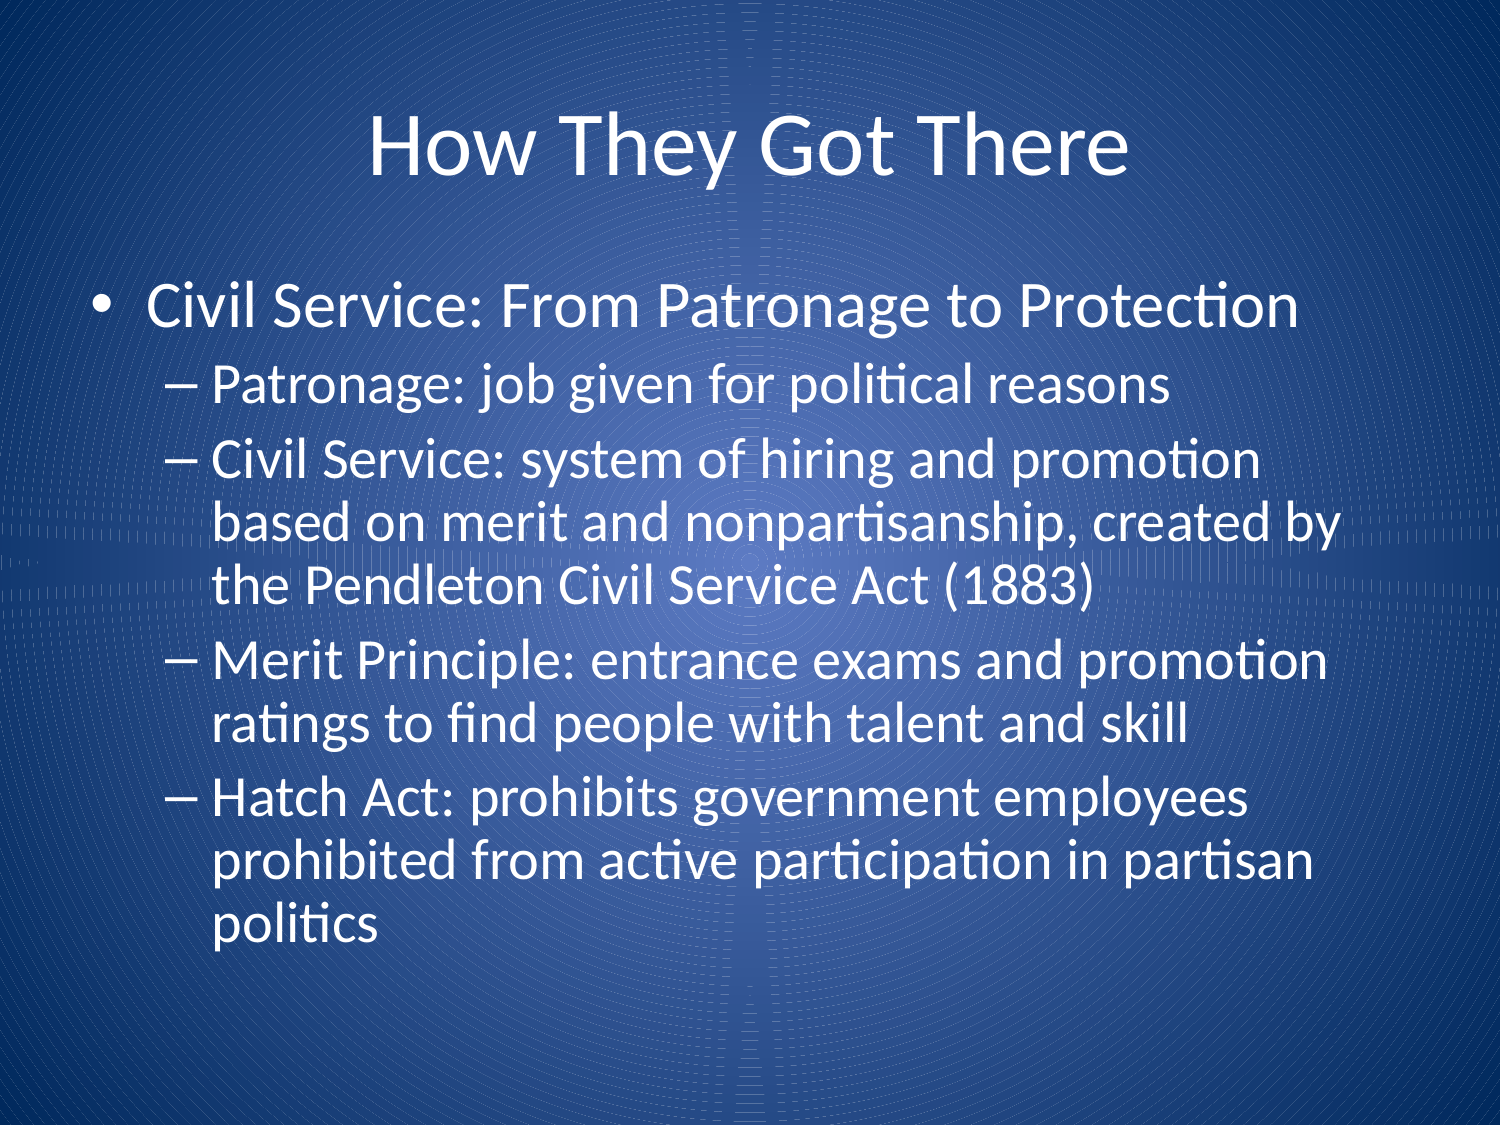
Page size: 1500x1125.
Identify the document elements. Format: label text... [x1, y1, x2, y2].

list Civil Service: From Patronage to Protection Patronage: job given for political reasons Civil Service: system of hiring and promotion based on merit and nonpartisanship, created by the Pendleton Civil Service Act (1883) Merit Principle: entrance exams and promotion ratings to find people with talent and skill Hatch Act: prohibits government employees prohibited from active participation in partisan politics [75, 262, 1425, 1005]
title How They Got There [75, 45, 1425, 233]
